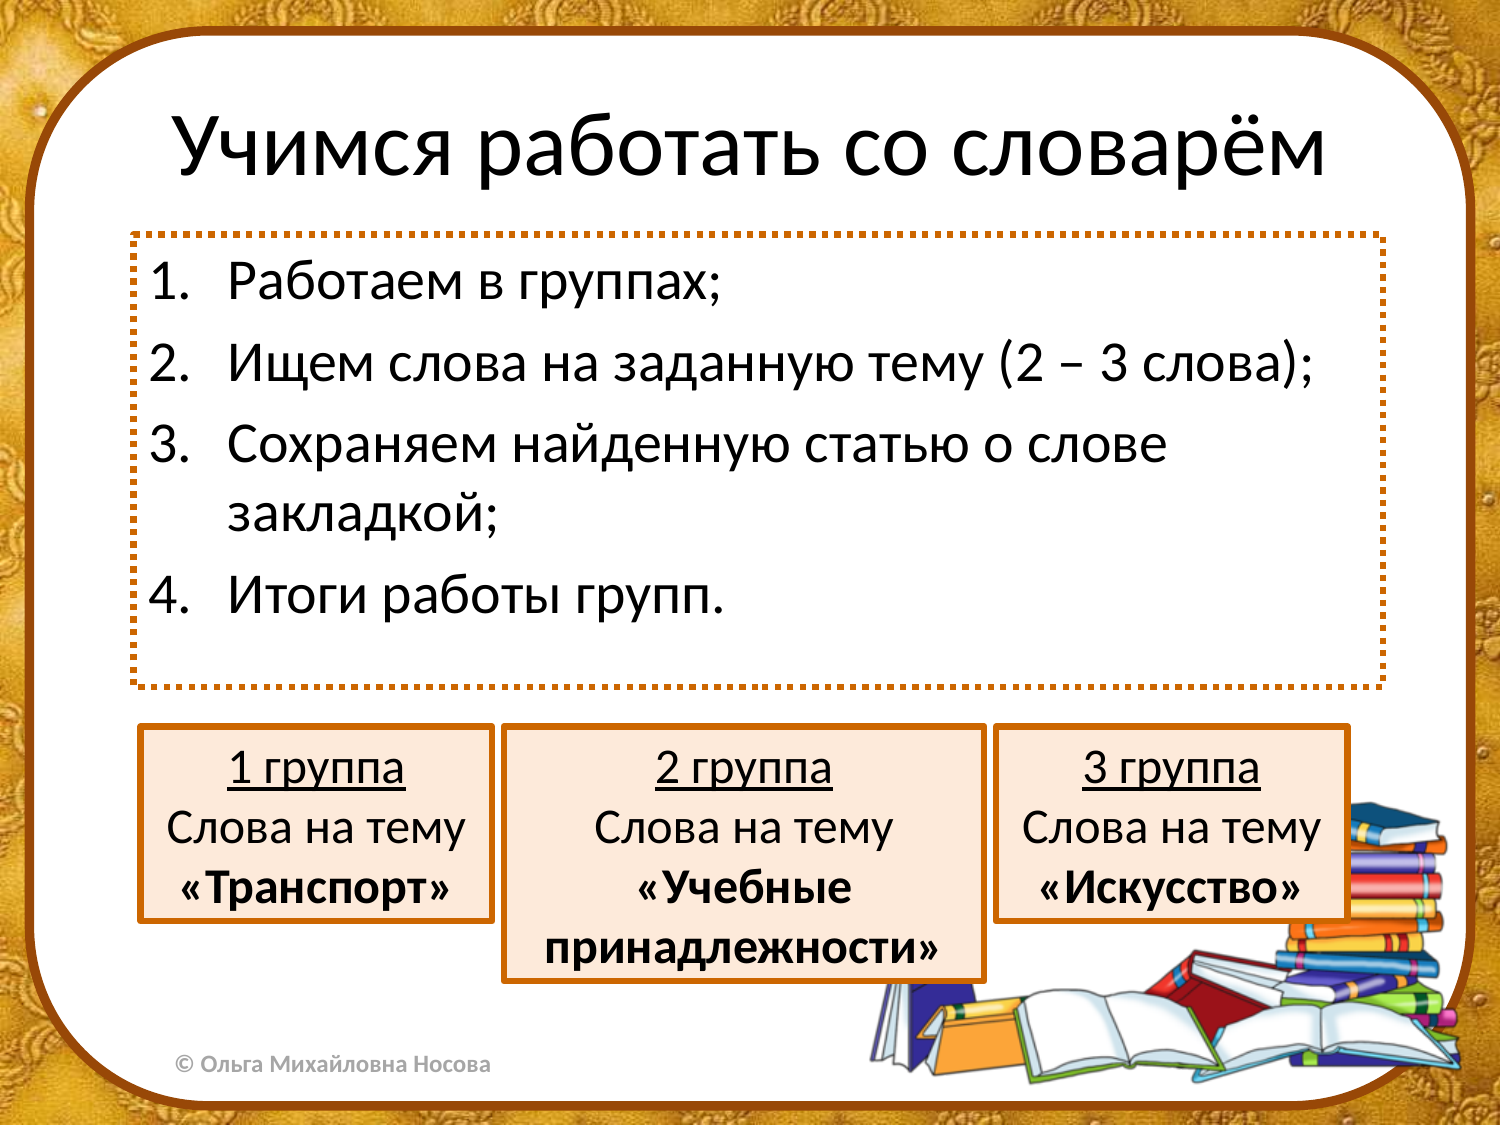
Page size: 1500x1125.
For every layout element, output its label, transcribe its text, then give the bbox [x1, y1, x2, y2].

text_box 3 группа Слова на тему «Искусство» [996, 726, 1348, 922]
title Учимся работать со словарём [75, 45, 1425, 233]
text_box 2 группа Слова на тему «Учебные принадлежности» [503, 726, 985, 982]
text_box 1 группа Слова на тему «Транспорт» [140, 726, 493, 922]
list Работаем в группах; Ищем слова на заданную тему (2 – 3 слова); Сохраняем найденную статью о слове закладкой; Итоги работы групп. [133, 234, 1383, 687]
picture [0, 0, 1500, 1125]
